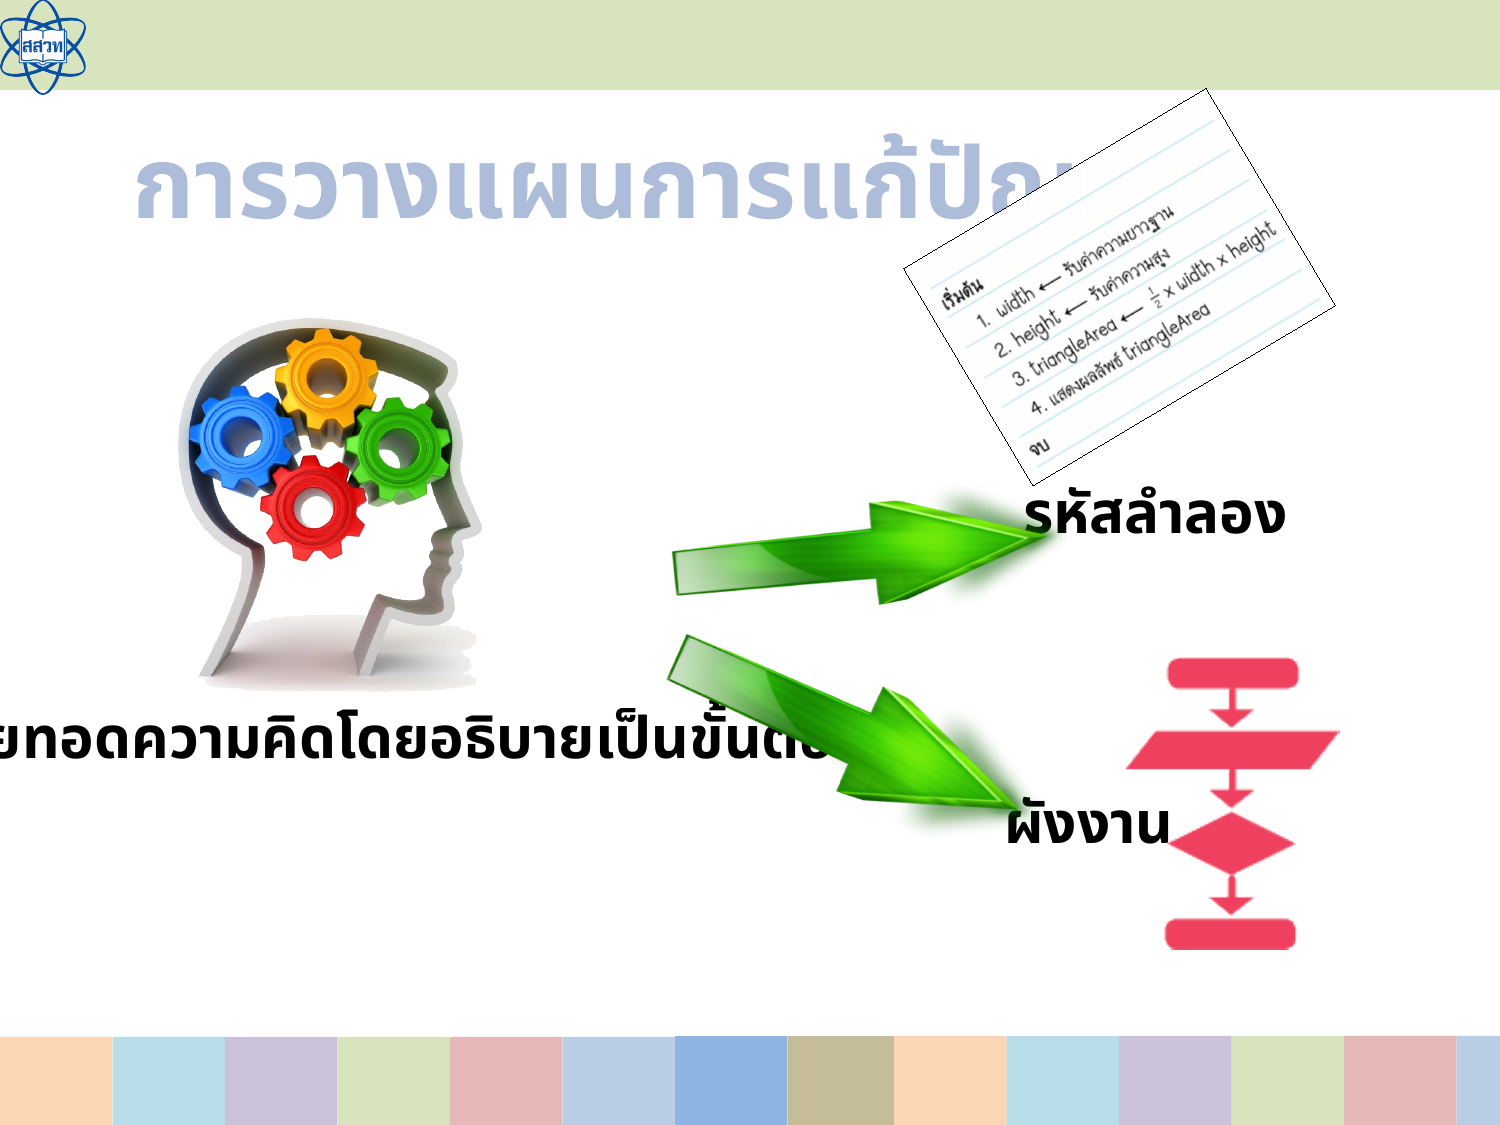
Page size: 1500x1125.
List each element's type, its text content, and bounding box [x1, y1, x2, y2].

text_box ถ่ายทอดความคิดโดยอธิบายเป็นขั้นตอน [0, 692, 716, 778]
text_box การวางแผนการแก้ปัญหา [22, 72, 1298, 285]
picture [0, 0, 86, 95]
text_box ผังงาน [1017, 778, 1119, 863]
picture [634, 90, 1335, 936]
text_box รหัสลำลอง [1061, 467, 1303, 553]
picture [1124, 657, 1340, 950]
picture [123, 286, 548, 711]
